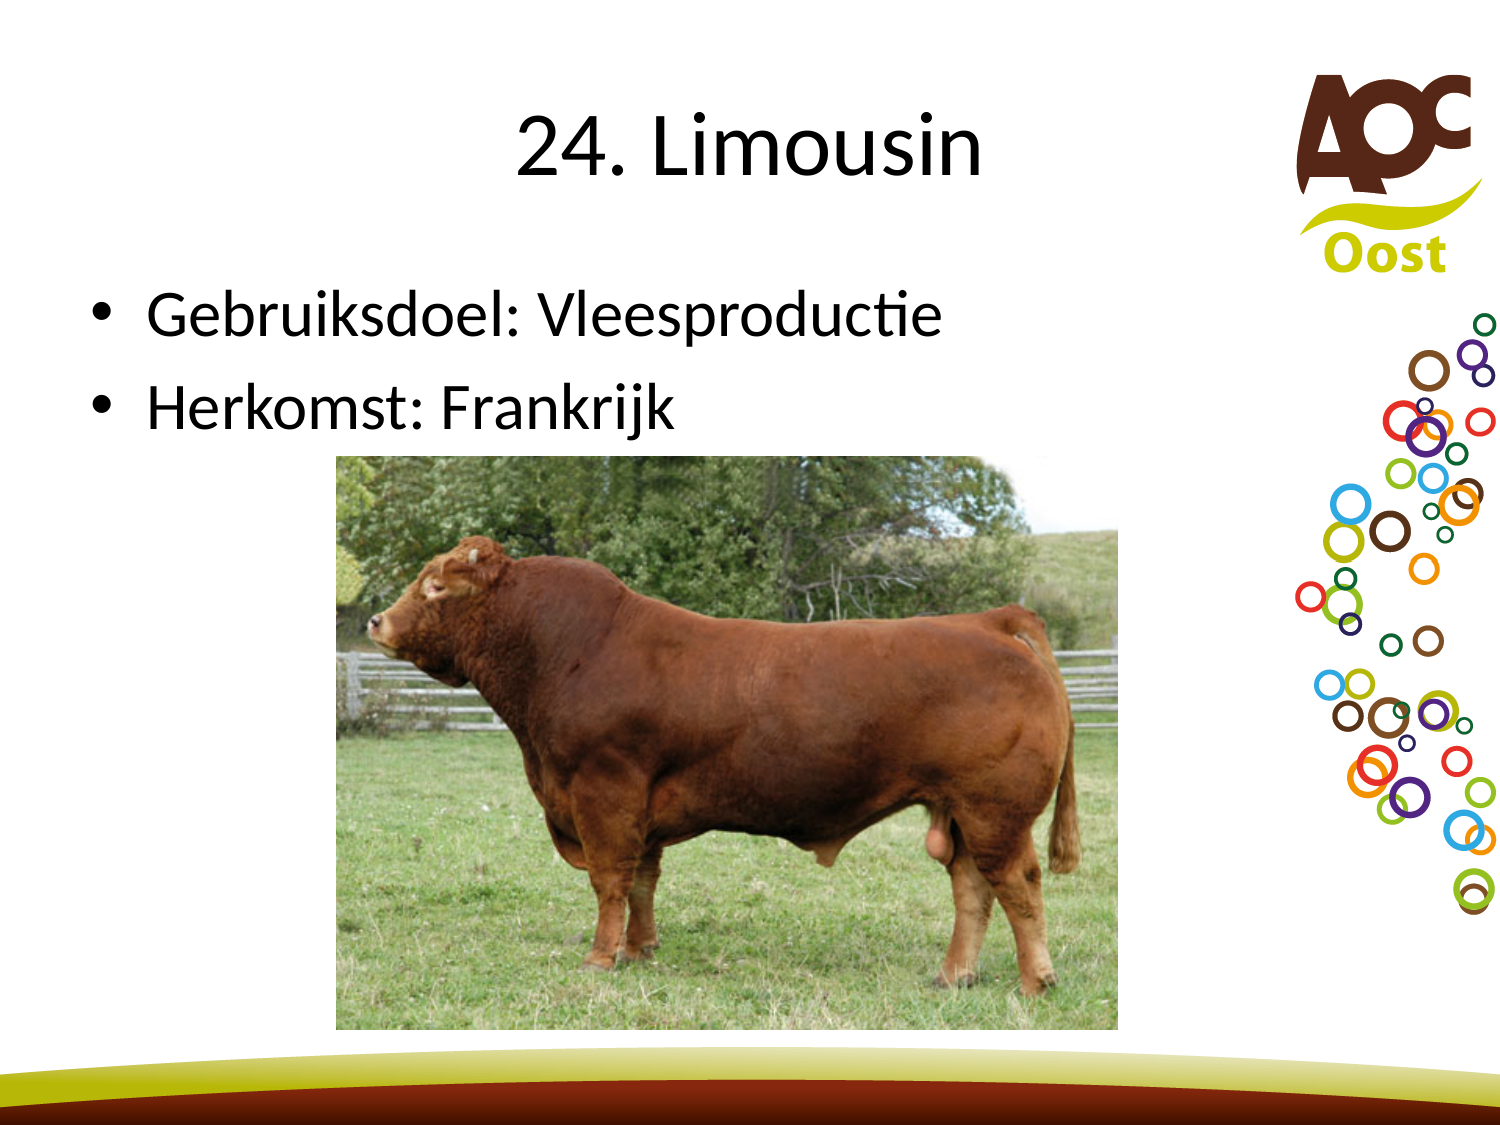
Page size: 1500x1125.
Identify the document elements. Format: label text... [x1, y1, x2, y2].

title 24. Limousin [75, 45, 1425, 233]
picture [0, 0, 1500, 1125]
list Gebruiksdoel: Vleesproductie Herkomst: Frankrijk [75, 262, 1425, 1005]
